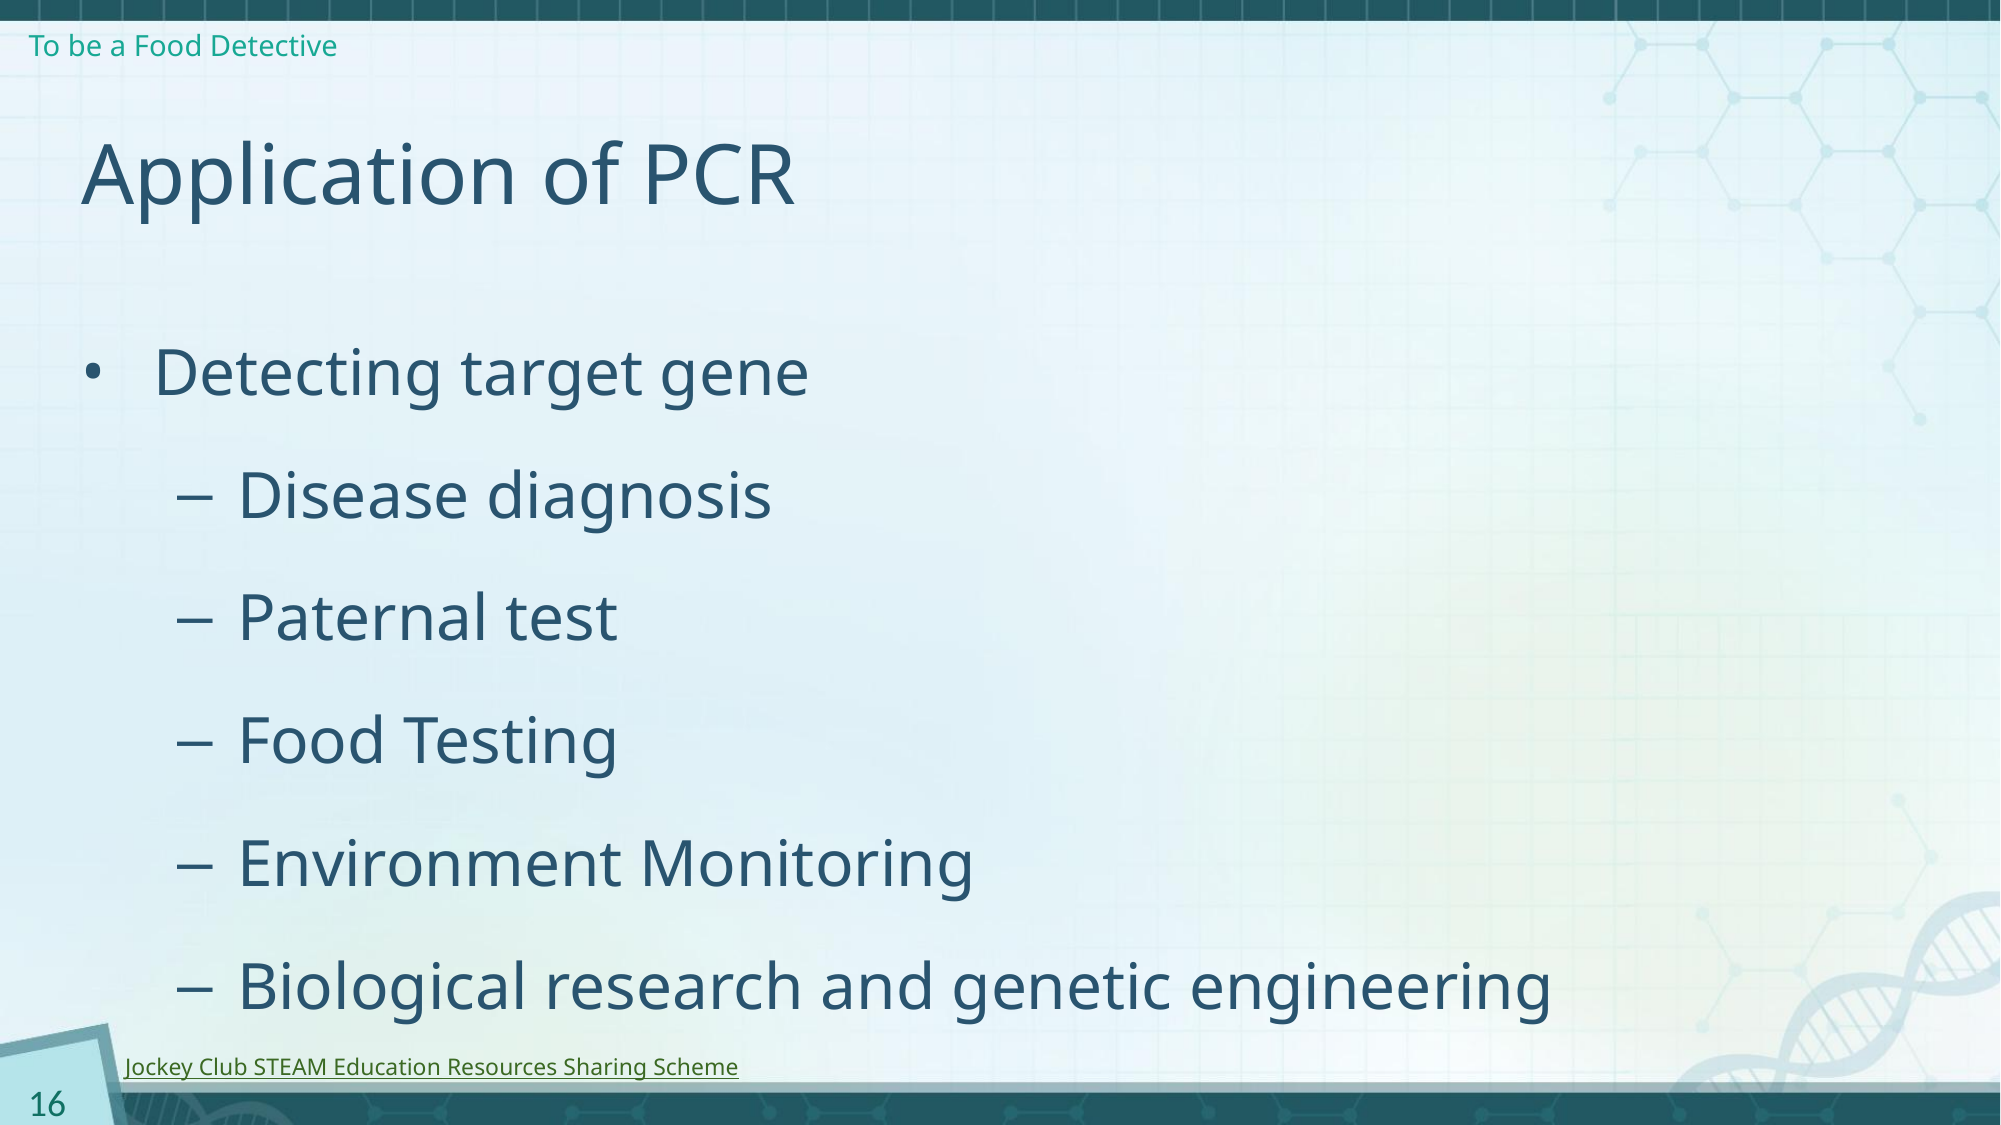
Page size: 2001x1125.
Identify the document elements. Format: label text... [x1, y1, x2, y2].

title Application of PCR [61, 63, 1571, 279]
picture [0, 0, 2001, 1125]
list Detecting target gene Disease diagnosis Paternal test Food Testing Environment Monitoring Biological research and genetic engineering [61, 275, 1862, 1034]
slide_number 16 [0, 1071, 96, 1125]
